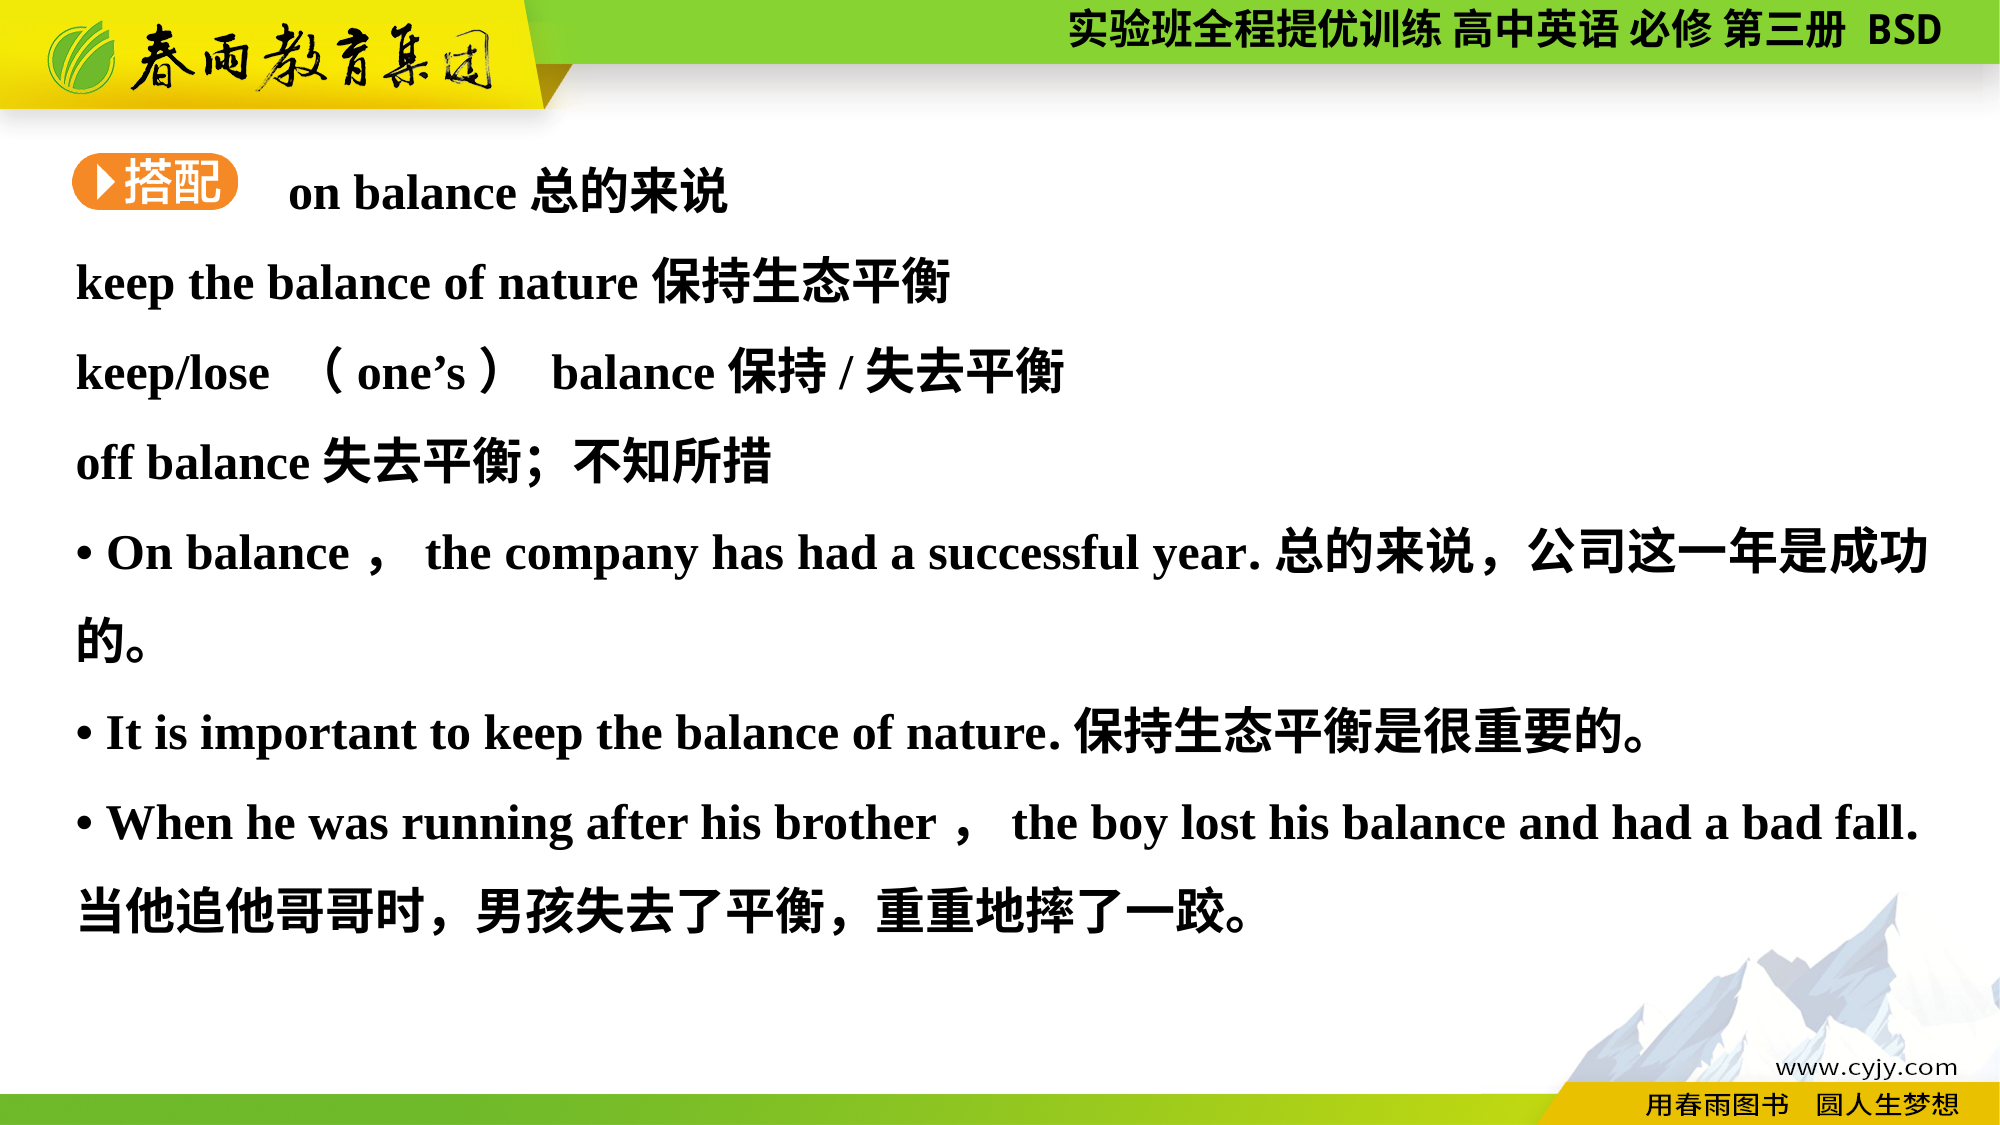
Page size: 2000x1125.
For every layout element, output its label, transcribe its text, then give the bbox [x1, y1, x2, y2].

list on balance总的来说 keep the balance of nature保持生态平衡 keep/lose （one’s） balance保持/失去平衡 off balance失去平衡；不知所措 • On balance，the company has had a successful year.总的来说，公司这一年是成功的。 • It is important to keep the balance of nature.保持生态平衡是很重要的。 • When he was running after his brother，the boy lost his balance and had a bad fall.当他追他哥哥时，男孩失去了平衡，重重地摔了一跤。 [60, 121, 1945, 955]
picture [0, 0, 2000, 1125]
